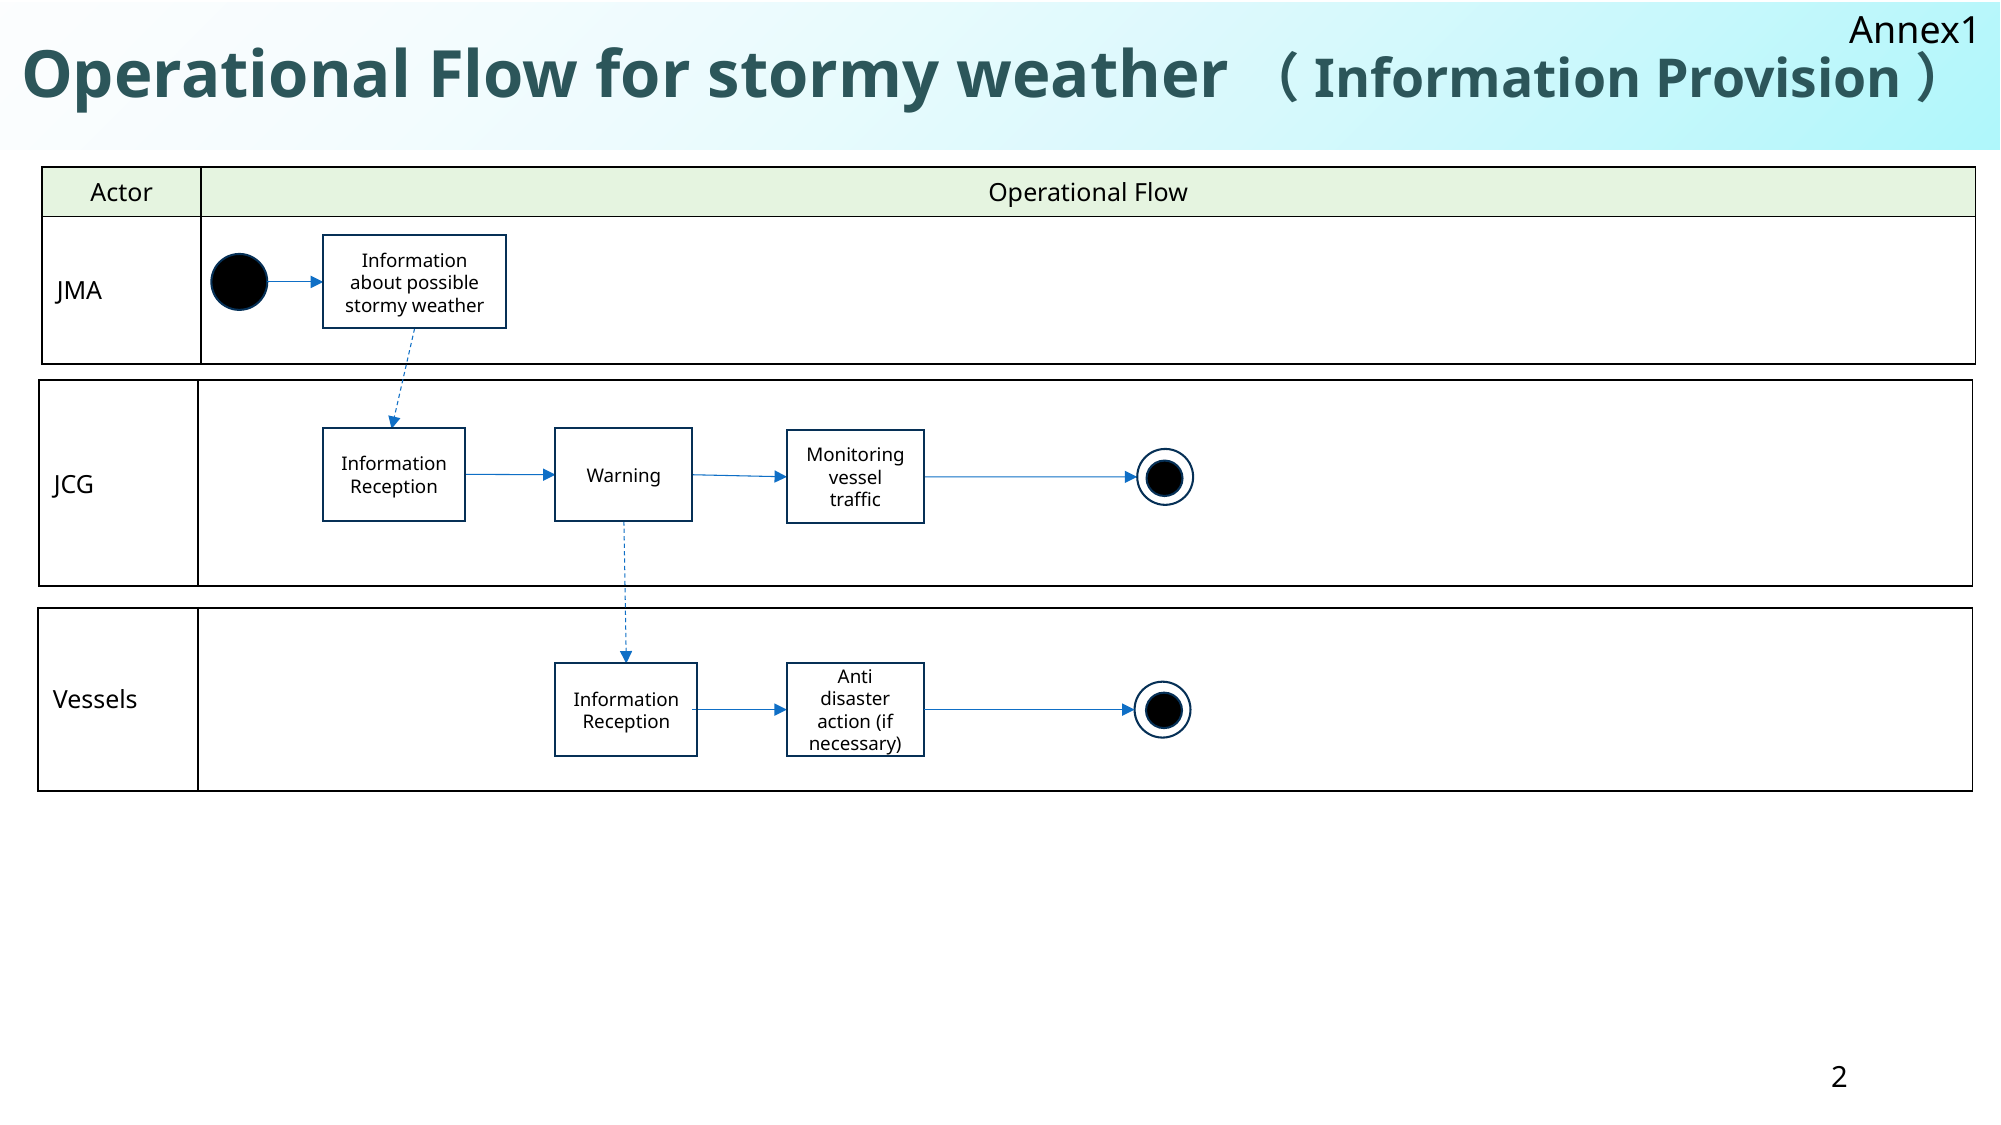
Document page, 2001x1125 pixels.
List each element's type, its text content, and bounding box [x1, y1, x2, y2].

table_header [415, 381, 1972, 585]
table_header [199, 609, 1972, 790]
text_box Warning [554, 427, 693, 522]
table_header Operational Flow [202, 168, 1975, 216]
table_cell [202, 217, 1975, 363]
text_box [210, 252, 269, 311]
text_box Information Reception [554, 662, 698, 757]
table_header Vessels [39, 609, 197, 790]
text_box [1136, 447, 1195, 506]
table_header [199, 381, 623, 585]
text_box [1133, 680, 1192, 739]
text_box Monitoring vessel traffic [786, 429, 925, 524]
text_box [391, 328, 415, 429]
text_box Information about possible stormy weather [322, 234, 507, 329]
text_box [1145, 459, 1184, 498]
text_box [623, 521, 627, 664]
table_cell JMA [43, 217, 200, 363]
table_header Actor [43, 168, 200, 216]
table_header JCG [40, 381, 197, 585]
text_box [1144, 691, 1184, 730]
text_box Anti disaster action (if necessary) [786, 662, 925, 757]
text_box Information Reception [322, 427, 466, 522]
title Operational Flow for stormy weather（Information Provision） [6, 22, 1993, 125]
